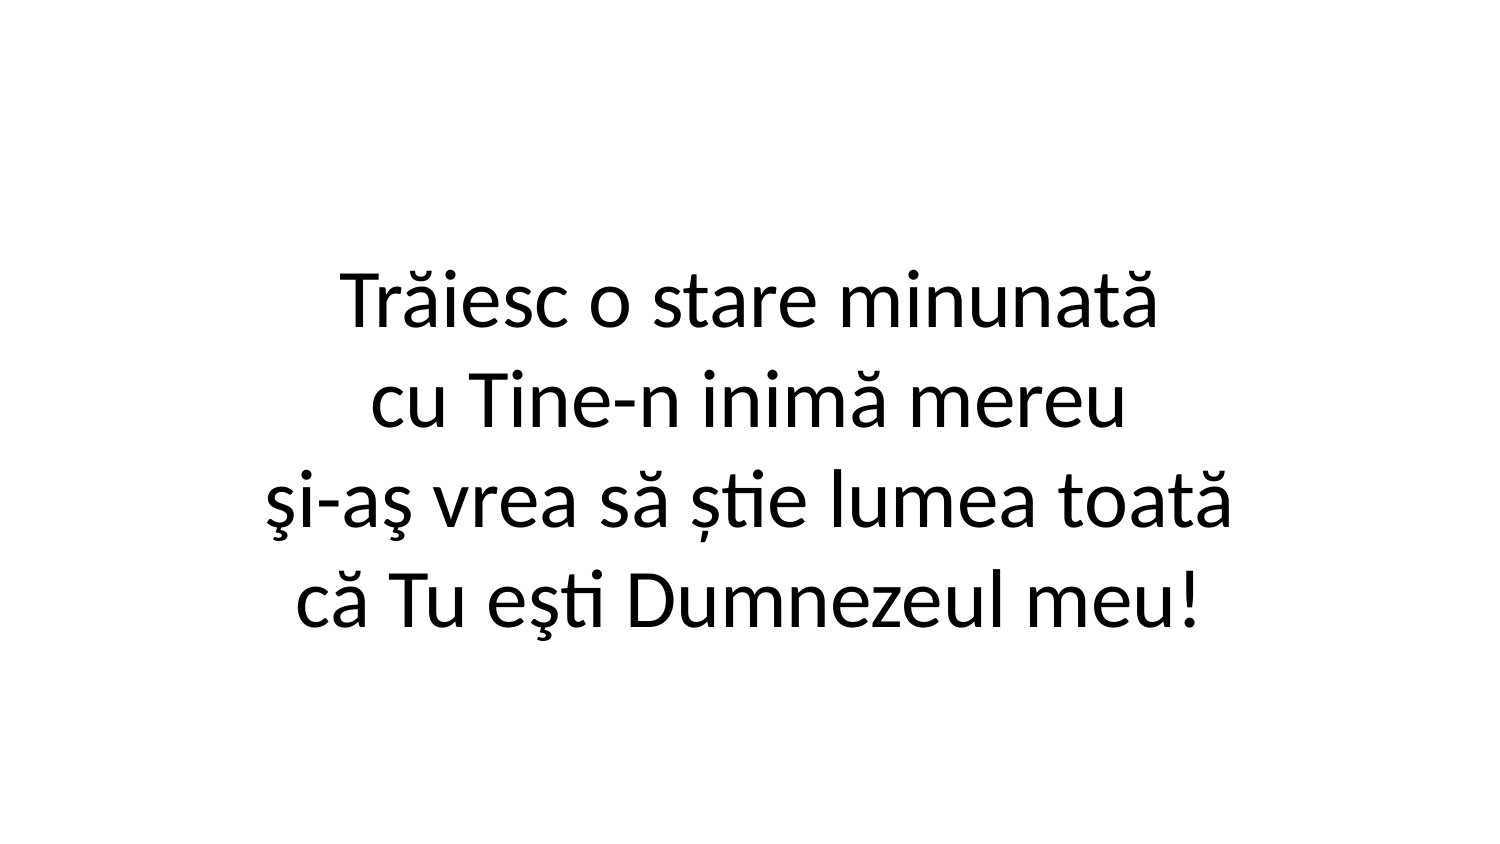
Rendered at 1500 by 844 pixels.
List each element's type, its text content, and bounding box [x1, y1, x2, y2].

text_box Trăiesc o stare minunată cu Tine-n inimă mereu şi-aş vrea să știe lumea toată că Tu eşti Dumnezeul meu! [250, 192, 1250, 652]
